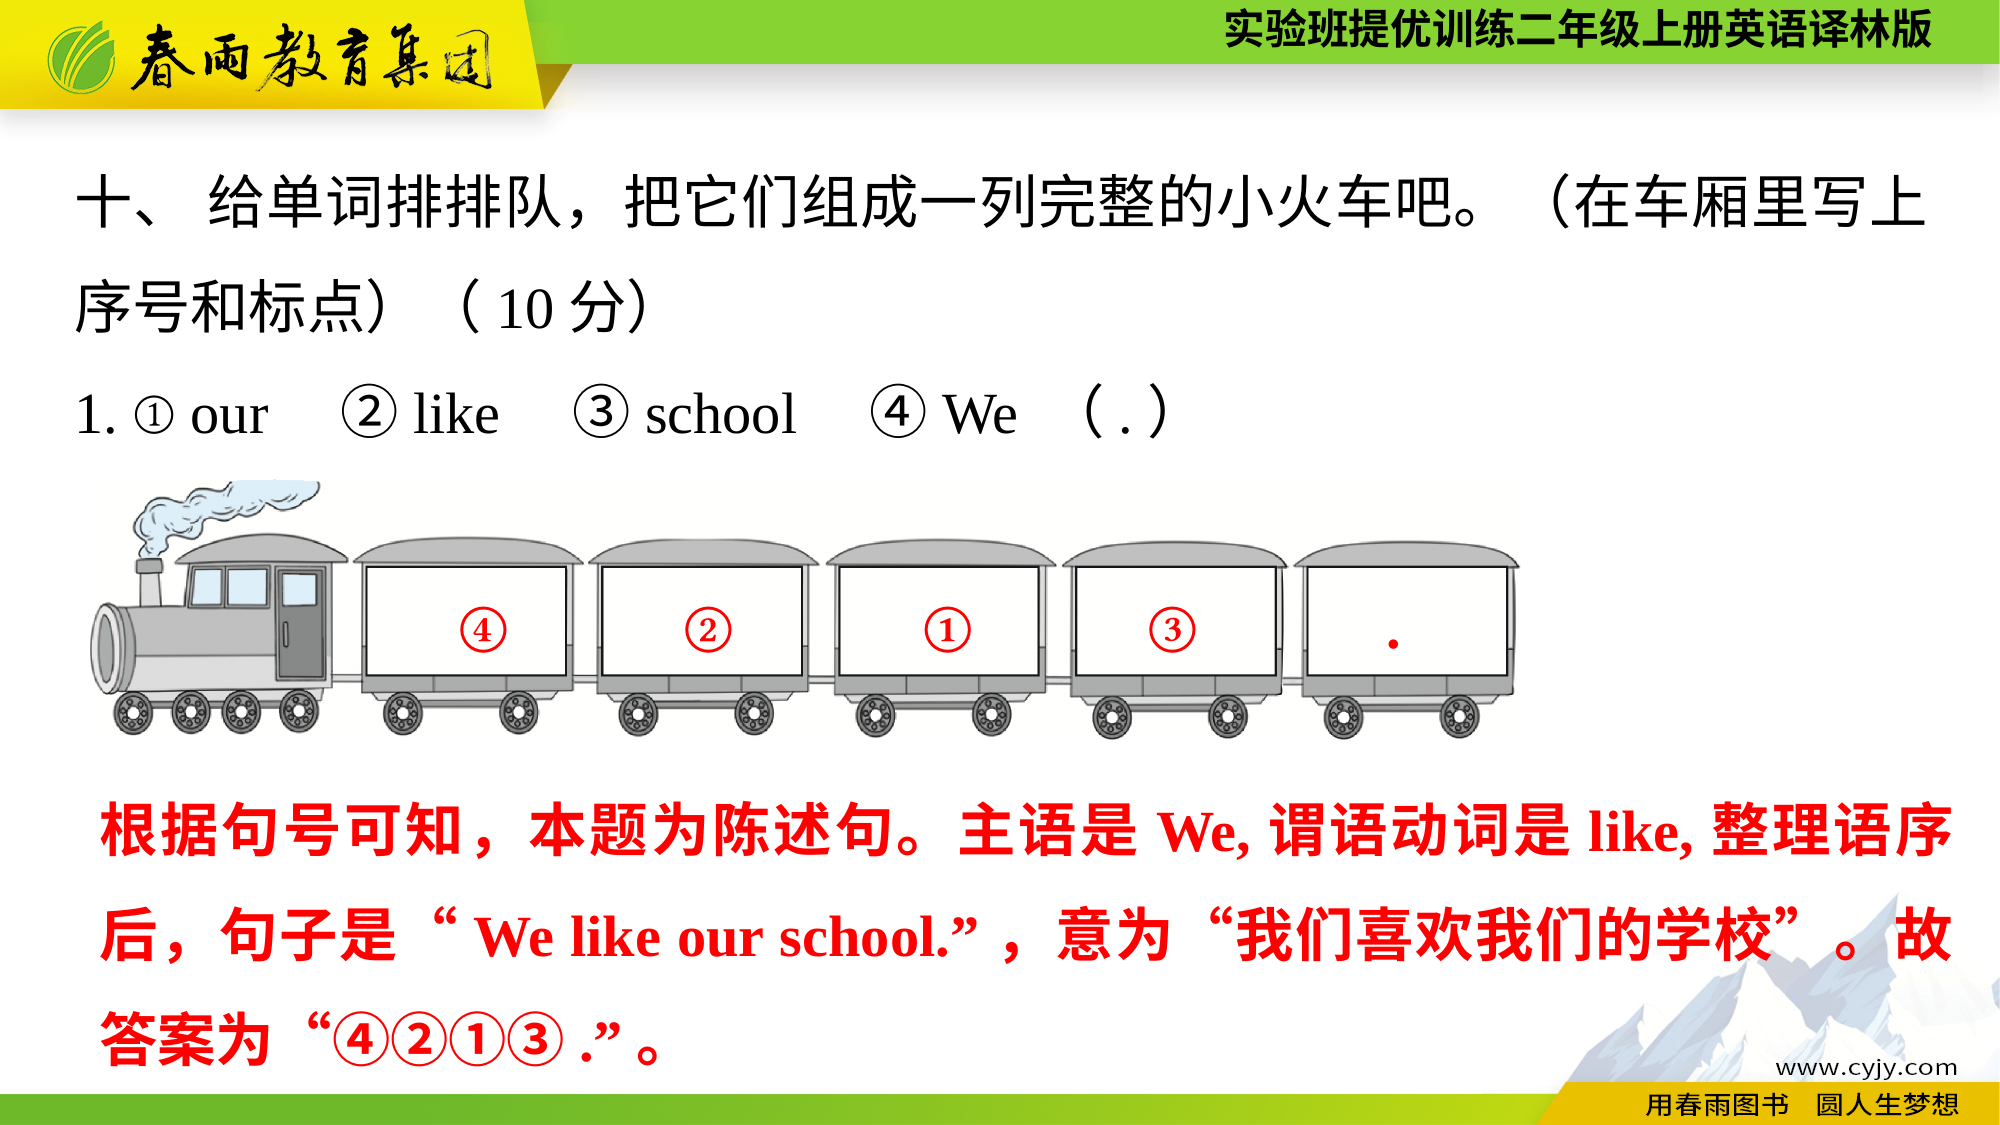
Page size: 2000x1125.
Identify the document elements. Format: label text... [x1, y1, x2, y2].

text_box 根据句号可知，本题为陈述句。主语是We,谓语动词是like,整理语序后，句子是“We like our school.”，意为“我们喜欢我们的学校”。故答案为“④②①③.”。 [84, 750, 1969, 1081]
picture [0, 0, 2000, 1125]
list 十、 给单词排排队，把它们组成一列完整的小火车吧。（在车厢里写上序号和标点）（10分） 1. ①our ②like ③school ④We （.） [59, 122, 1944, 443]
